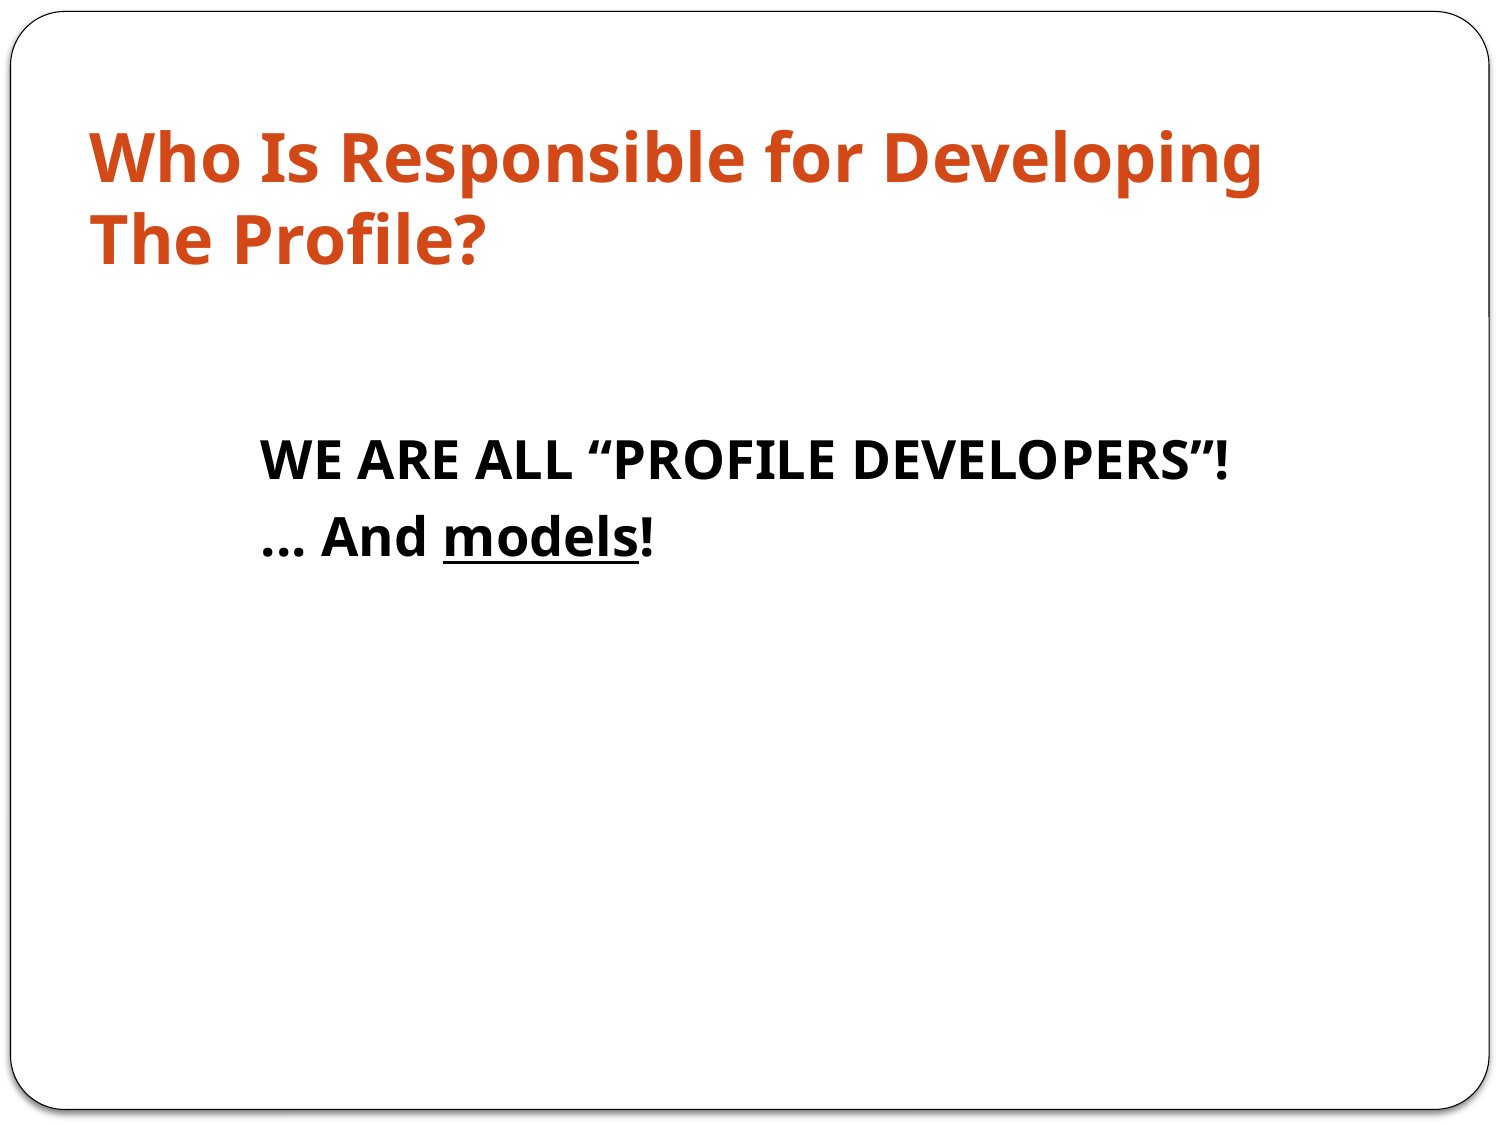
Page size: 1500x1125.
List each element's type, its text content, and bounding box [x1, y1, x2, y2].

list WE ARE ALL “PROFILE DEVELOPERS”! ... And models! [246, 417, 1297, 797]
title Who Is Responsible for Developing The Profile? [75, 105, 1425, 293]
